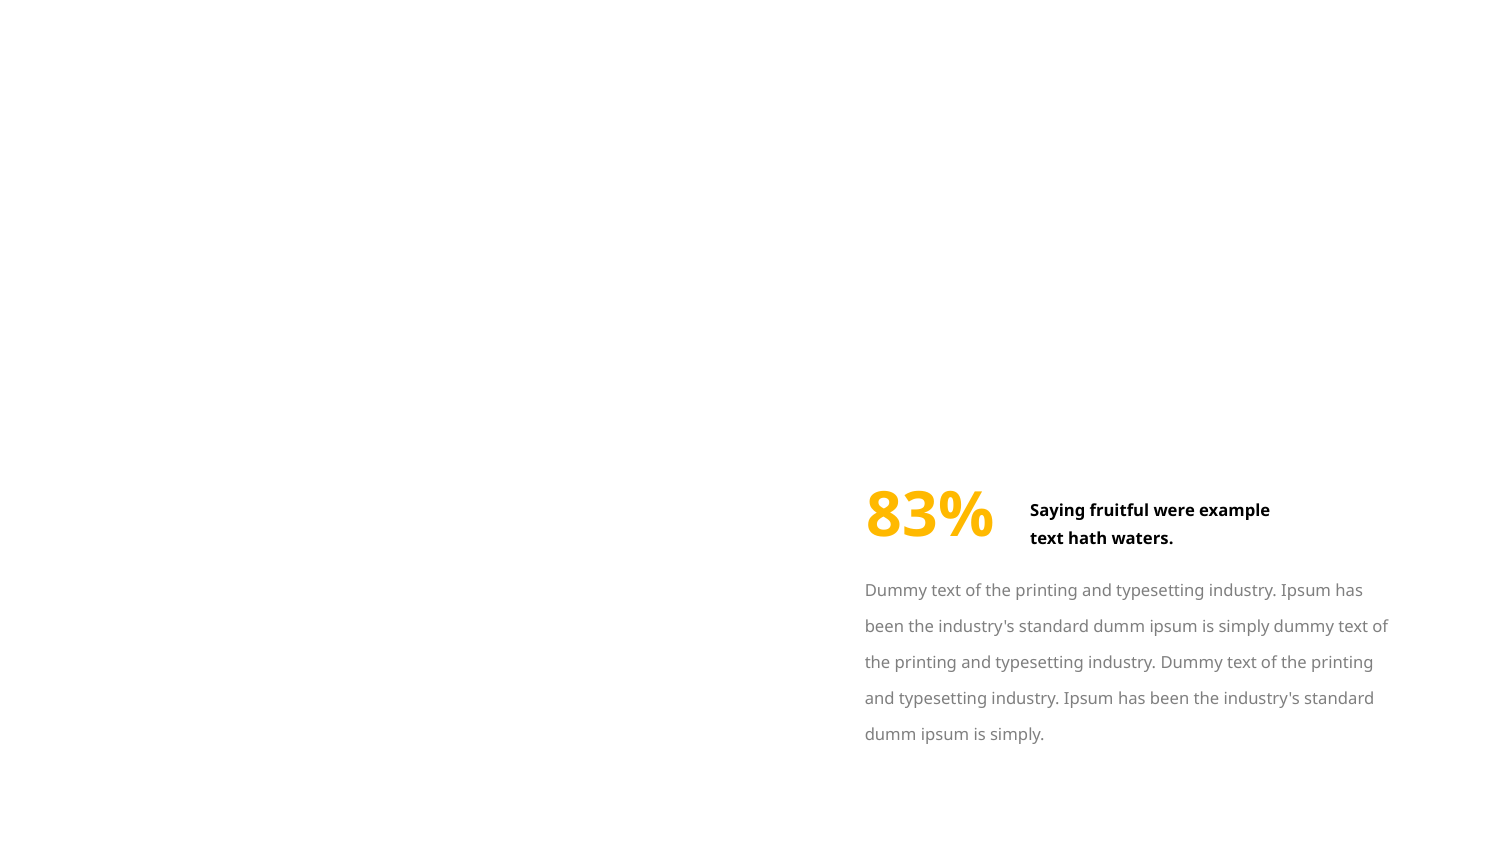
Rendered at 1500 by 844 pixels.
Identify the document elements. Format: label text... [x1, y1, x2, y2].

picture [41, 41, 1459, 802]
text_box 83% [845, 468, 1016, 556]
text_box Dummy text of the printing and typesetting industry. Ipsum has been the industry's standard dumm ipsum is simply dummy text of the printing and typesetting industry. Dummy text of the printing and typesetting industry. Ipsum has been the industry's standard dumm ipsum is simply. [861, 587, 1396, 721]
text_box Saying fruitful were example text hath waters. [1018, 486, 1306, 542]
